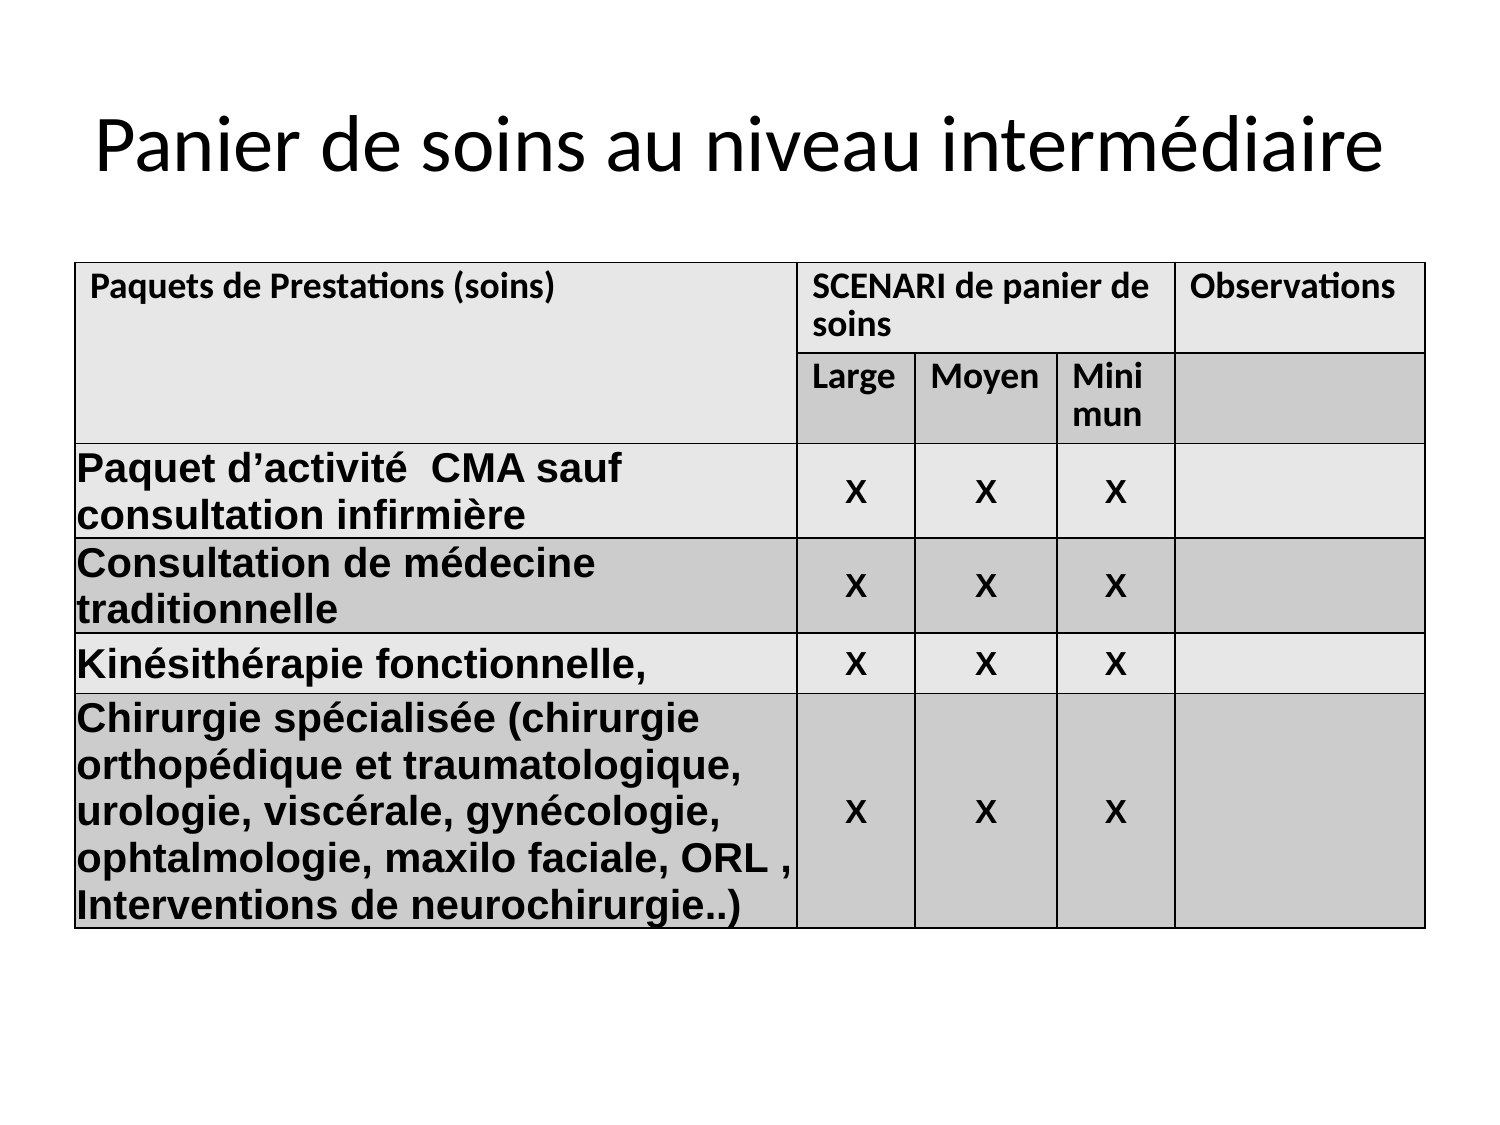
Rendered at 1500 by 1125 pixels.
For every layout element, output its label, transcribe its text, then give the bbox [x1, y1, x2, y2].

table_cell Minimun [1058, 354, 1174, 443]
table_cell [1176, 539, 1424, 632]
table_header Observations [1176, 263, 1424, 352]
table_cell [1176, 444, 1424, 537]
table_cell X [798, 539, 914, 632]
table_cell Large [798, 354, 914, 443]
table_cell X [916, 694, 1056, 927]
table_cell [1176, 694, 1424, 927]
table_cell Paquet d’activité CMA sauf consultation infirmière [76, 444, 796, 537]
table_cell X [916, 539, 1056, 632]
table_cell [1176, 634, 1424, 693]
table_cell Moyen [916, 354, 1056, 443]
table_cell [1176, 354, 1424, 443]
table_cell Chirurgie spécialisée (chirurgie orthopédique et traumatologique, urologie, viscérale, gynécologie, ophtalmologie, maxilo faciale, ORL , Interventions de neurochirurgie..) [76, 694, 796, 927]
table_cell X [916, 444, 1056, 537]
table_cell X [1058, 539, 1174, 632]
title Panier de soins au niveau intermédiaire [75, 45, 1425, 233]
table_cell Kinésithérapie fonctionnelle, [76, 634, 796, 693]
table_cell X [916, 634, 1056, 693]
table_header Paquets de Prestations (soins) [76, 263, 796, 443]
table_cell X [798, 694, 914, 927]
table_cell X [798, 634, 914, 693]
table_cell X [798, 444, 914, 537]
table_cell X [1058, 634, 1174, 693]
table_cell X [1058, 444, 1174, 537]
table_cell X [1058, 694, 1174, 927]
table_cell Consultation de médecine traditionnelle [76, 539, 796, 632]
table_header SCENARI de panier de soins [798, 263, 1174, 352]
